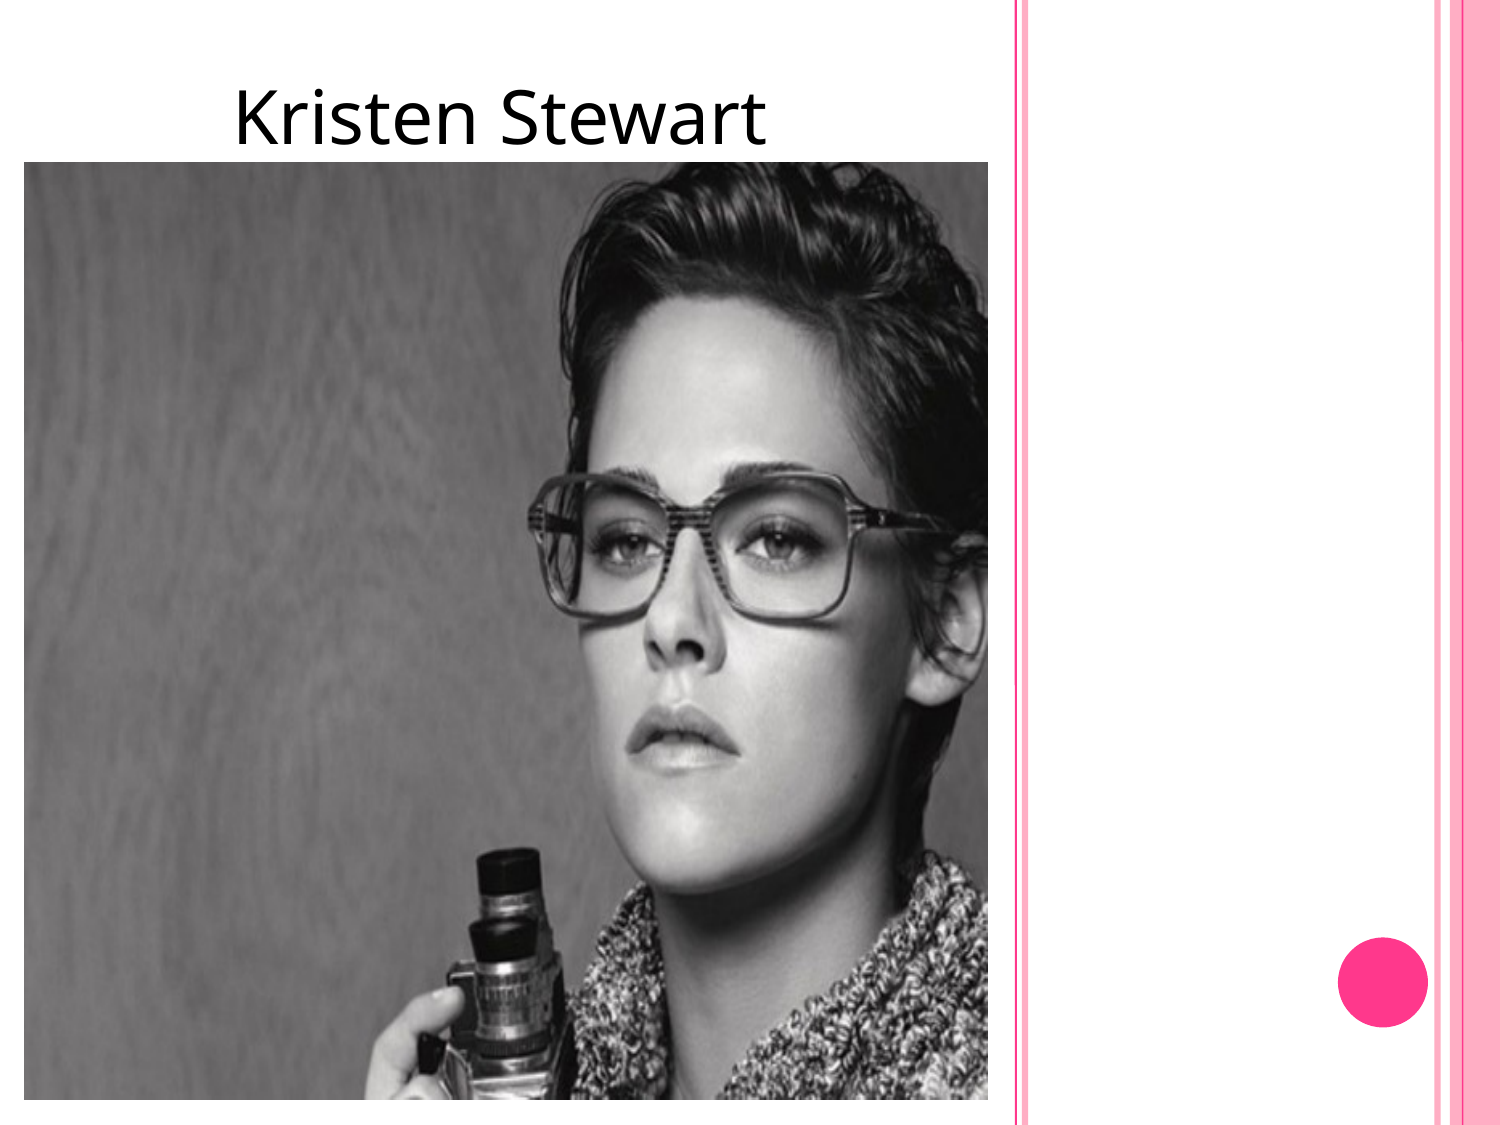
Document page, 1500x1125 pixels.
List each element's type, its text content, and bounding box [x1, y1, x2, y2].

list Kristen Stewart [112, 62, 888, 159]
picture [24, 162, 988, 1101]
